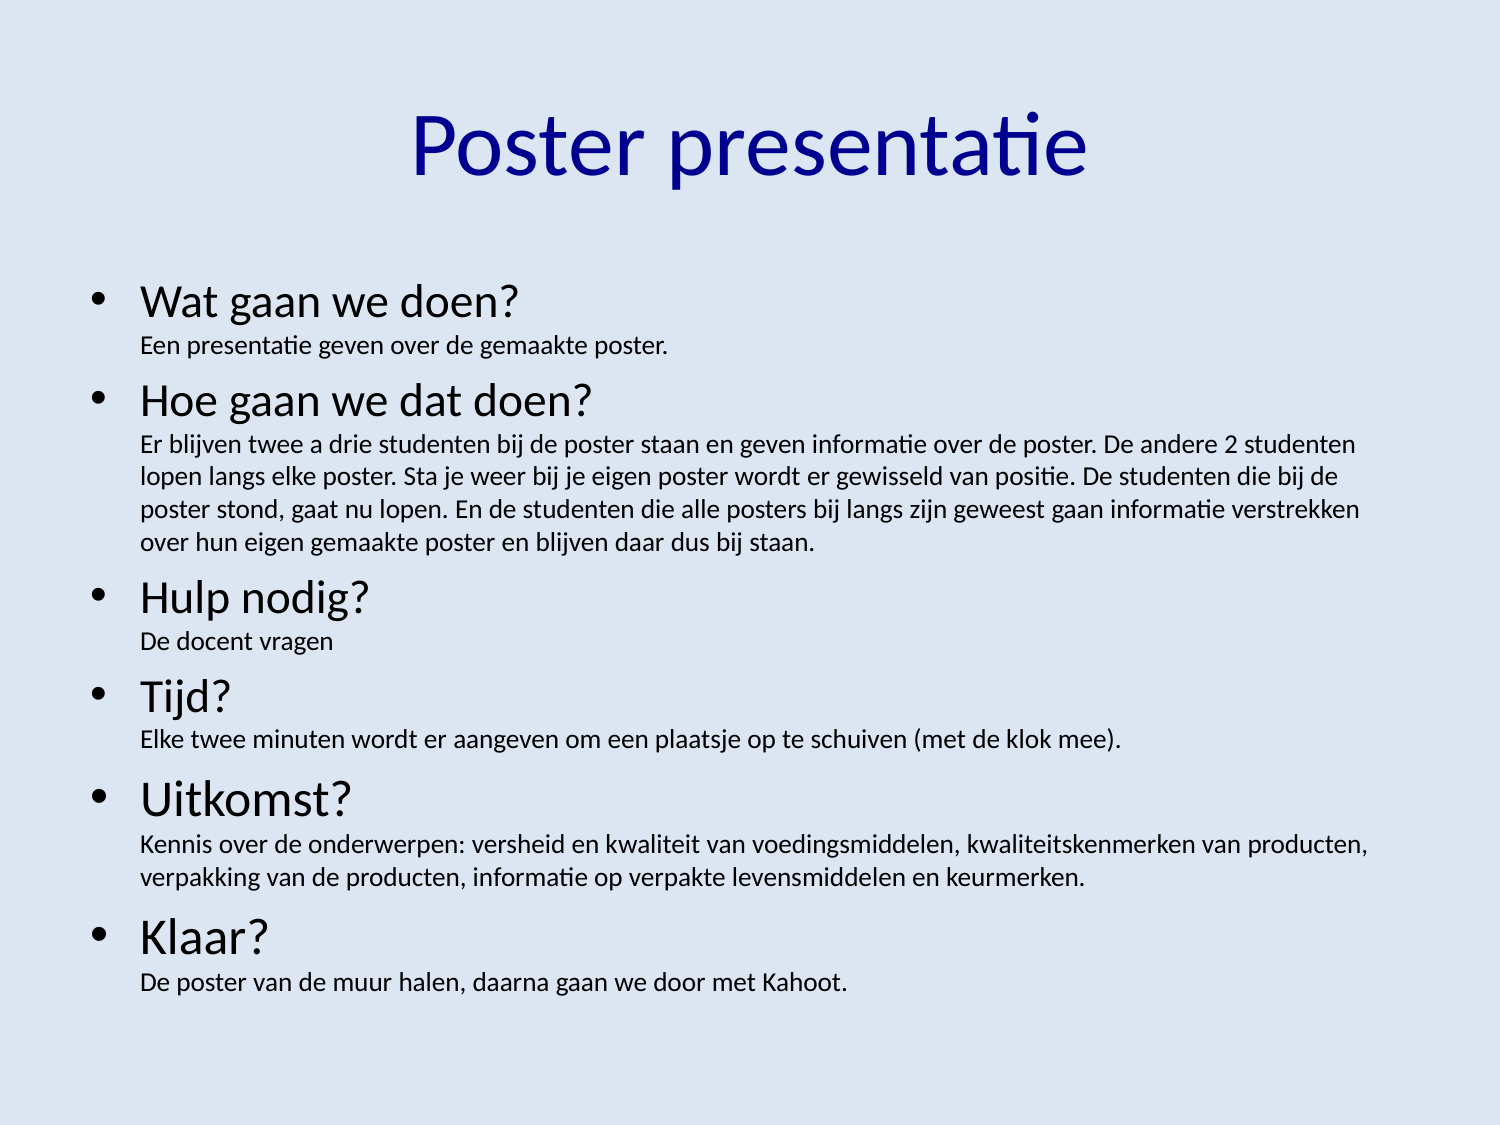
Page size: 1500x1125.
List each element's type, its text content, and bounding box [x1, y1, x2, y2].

list Wat gaan we doen? Een presentatie geven over de gemaakte poster. Hoe gaan we dat doen? Er blijven twee a drie studenten bij de poster staan en geven informatie over de poster. De andere 2 studenten lopen langs elke poster. Sta je weer bij je eigen poster wordt er gewisseld van positie. De studenten die bij de poster stond, gaat nu lopen. En de studenten die alle posters bij langs zijn geweest gaan informatie verstrekken over hun eigen gemaakte poster en blijven daar dus bij staan. Hulp nodig? De docent vragen Tijd? Elke twee minuten wordt er aangeven om een plaatsje op te schuiven (met de klok mee). Uitkomst? Kennis over de onderwerpen: versheid en kwaliteit van voedingsmiddelen, kwaliteitskenmerken van producten, verpakking van de producten, informatie op verpakte levensmiddelen en keurmerken. Klaar? De poster van de muur halen, daarna gaan we door met Kahoot. [75, 262, 1425, 1005]
title Poster presentatie [75, 45, 1425, 233]
